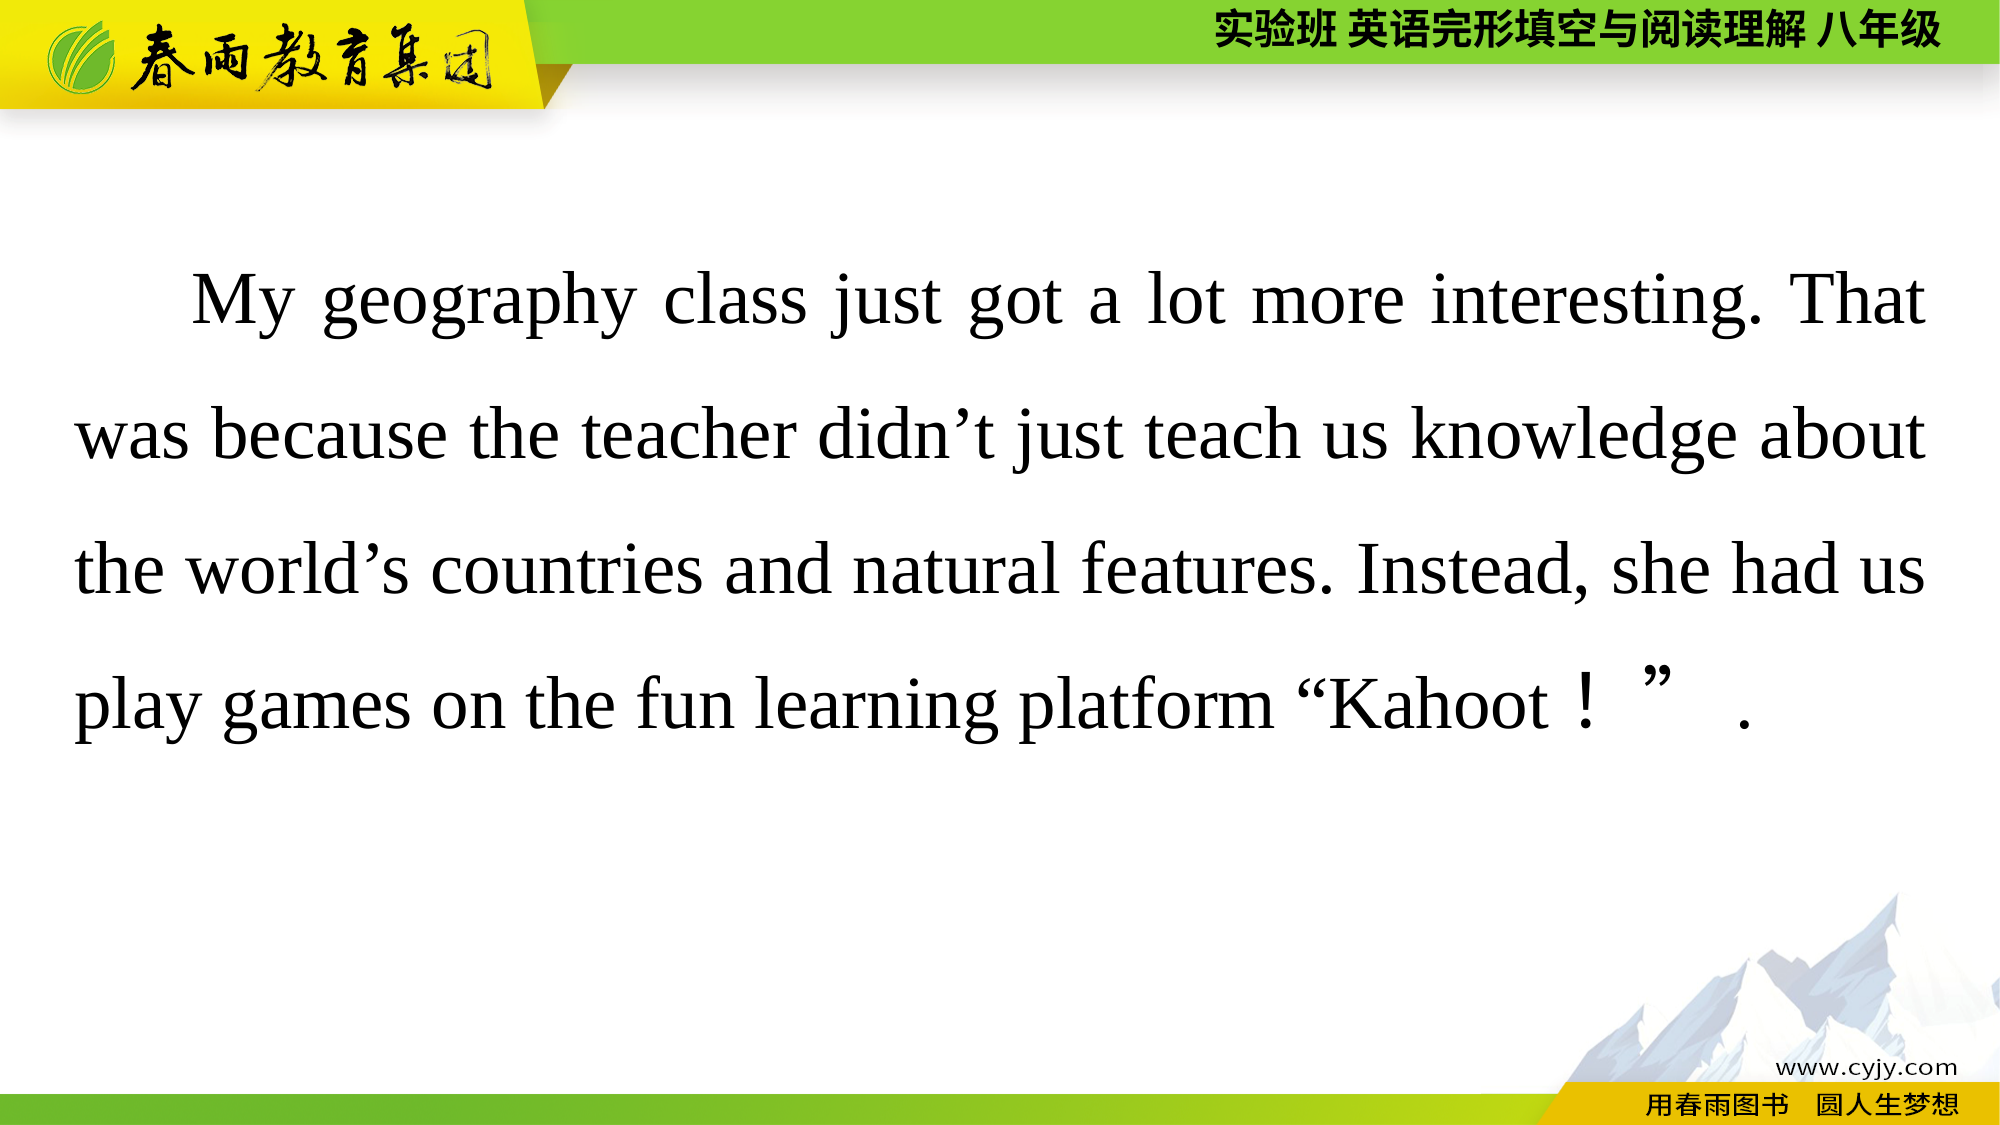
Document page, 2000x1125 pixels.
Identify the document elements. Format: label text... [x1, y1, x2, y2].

picture [0, 0, 2000, 1125]
list My geography class just got a lot more interesting. That was because the teacher didn’t just teach us knowledge about the world’s countries and natural features. Instead, she had us play games on the fun learning platform “Kahoot！”. [59, 196, 1944, 740]
